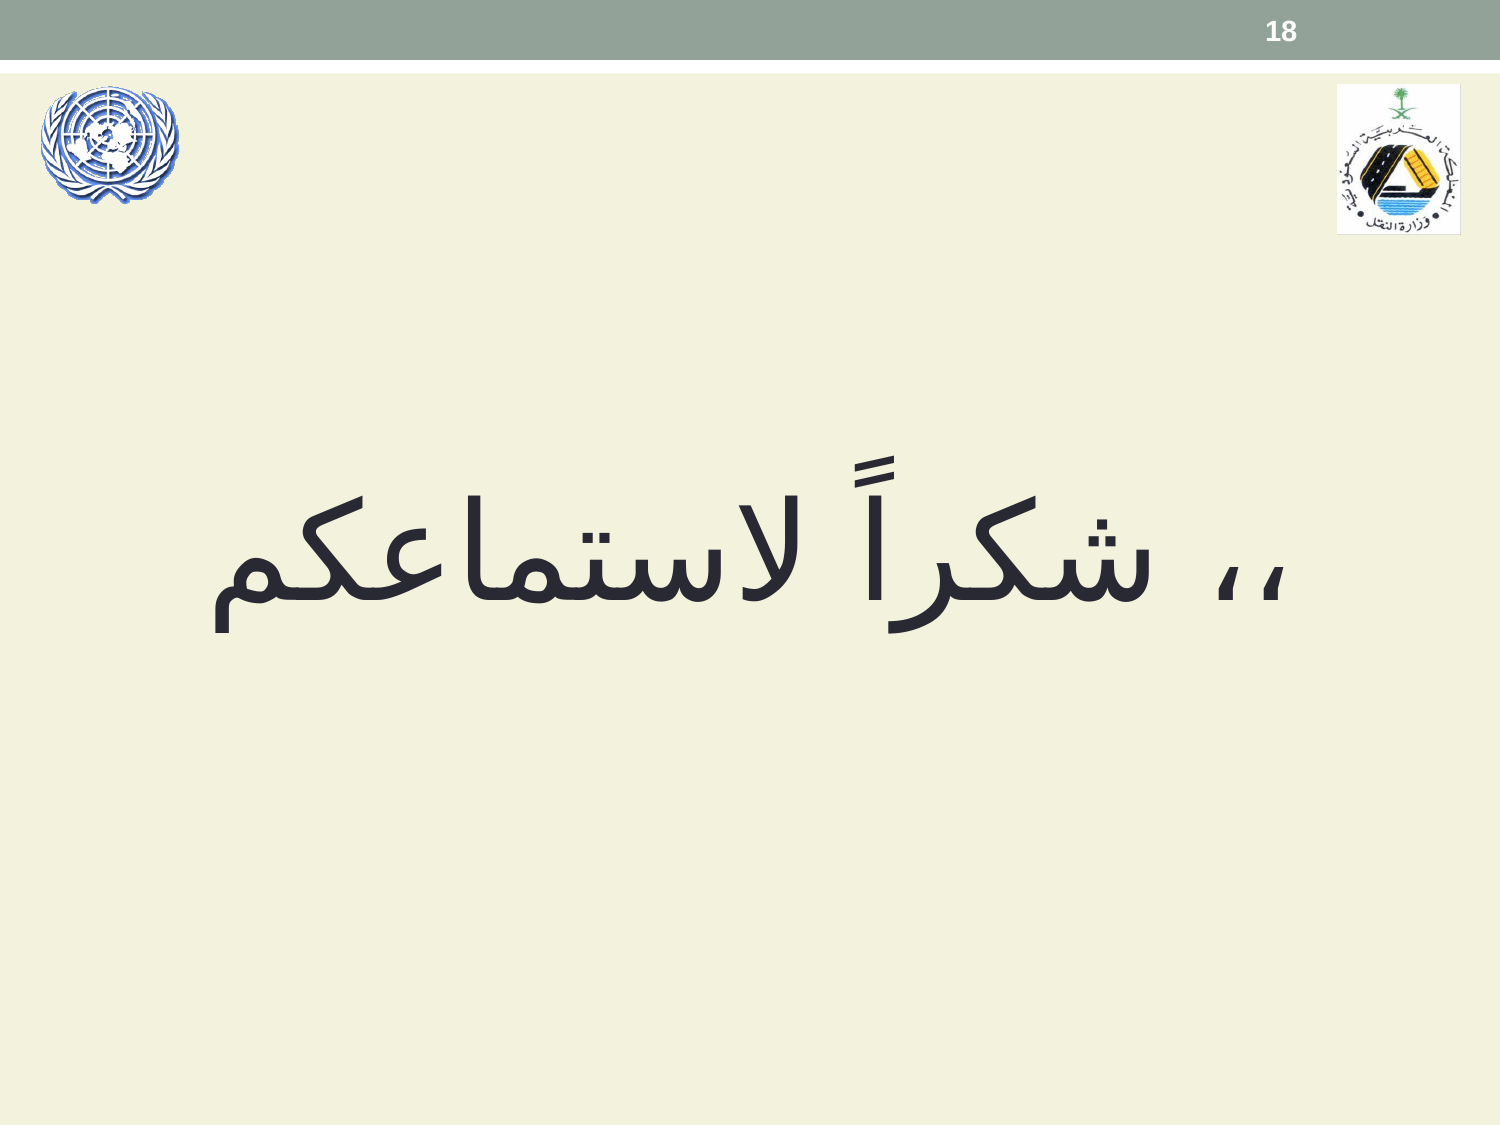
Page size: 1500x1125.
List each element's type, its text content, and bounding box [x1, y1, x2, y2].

list شكراً لاستماعكم ،، [75, 262, 1425, 1063]
slide_number 18 [1250, 3, 1425, 57]
picture [1337, 84, 1461, 236]
picture [37, 84, 180, 206]
